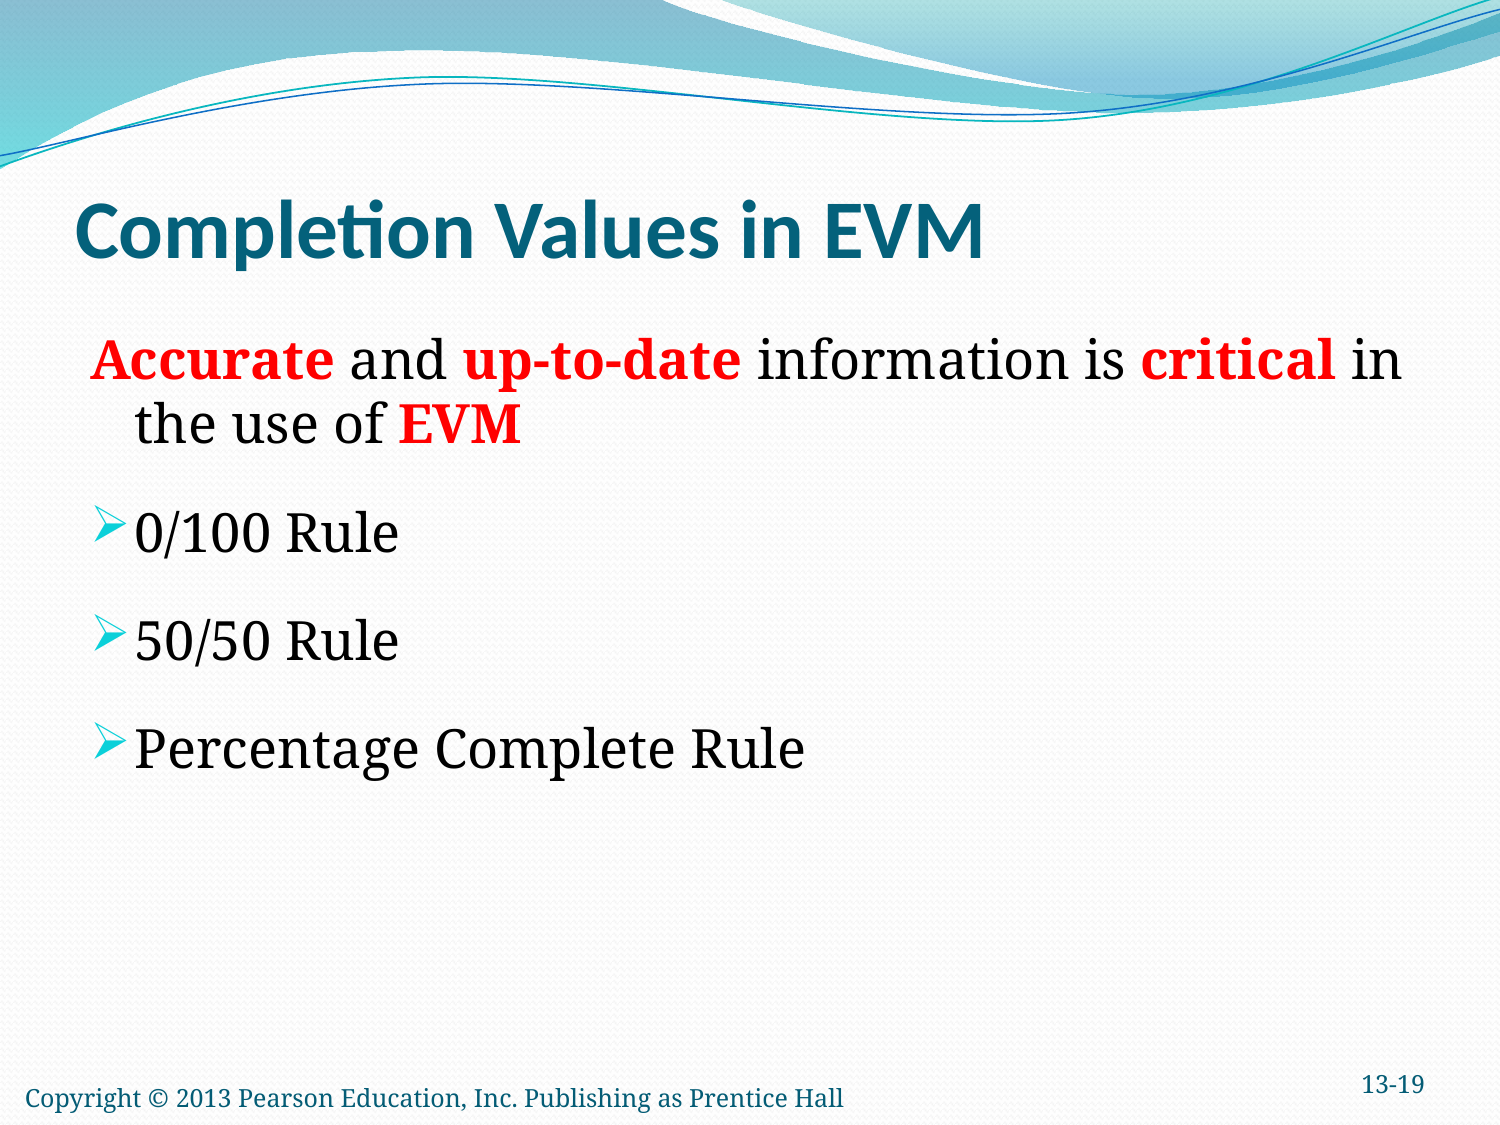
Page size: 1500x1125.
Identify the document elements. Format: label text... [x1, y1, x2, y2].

slide_number 13-19 [1299, 1042, 1425, 1103]
title Completion Values in EVM [74, 87, 1426, 276]
list Accurate and up-to-date information is critical in the use of EVM 0/100 Rule 50/50 Rule Percentage Complete Rule [74, 317, 1426, 1038]
